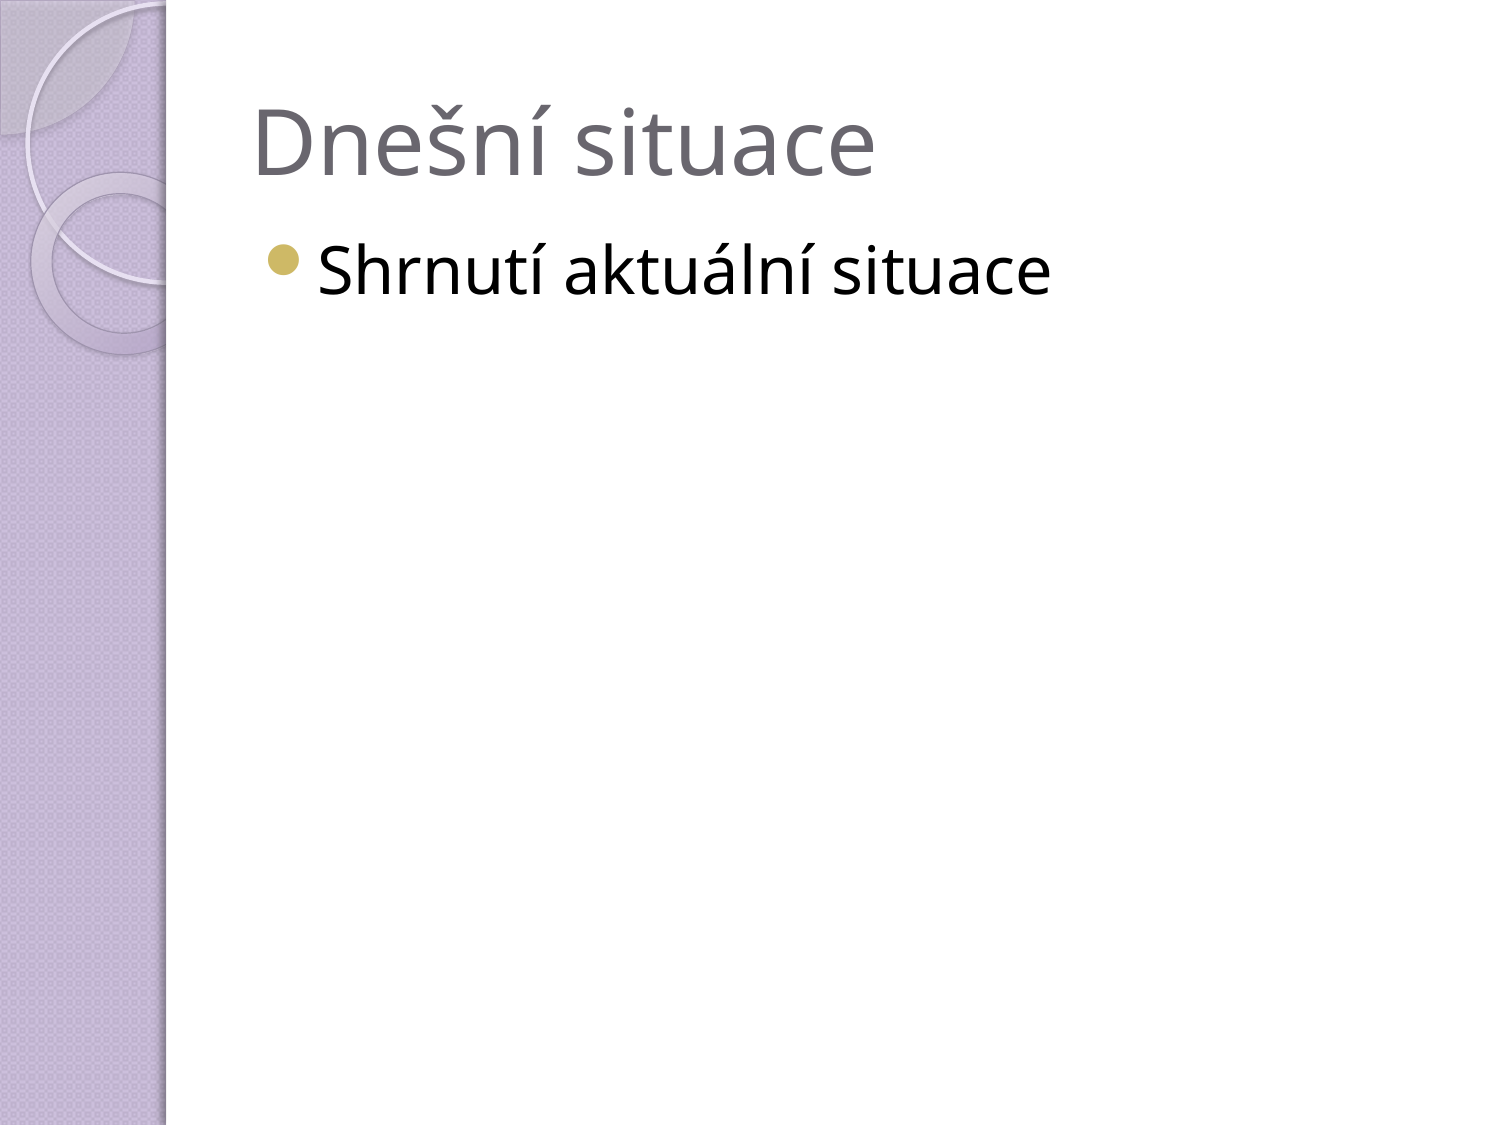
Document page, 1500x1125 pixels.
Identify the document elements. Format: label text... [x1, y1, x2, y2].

title Dnešní situace [235, 45, 1466, 233]
list Shrnutí aktuální situace [235, 237, 1466, 1025]
